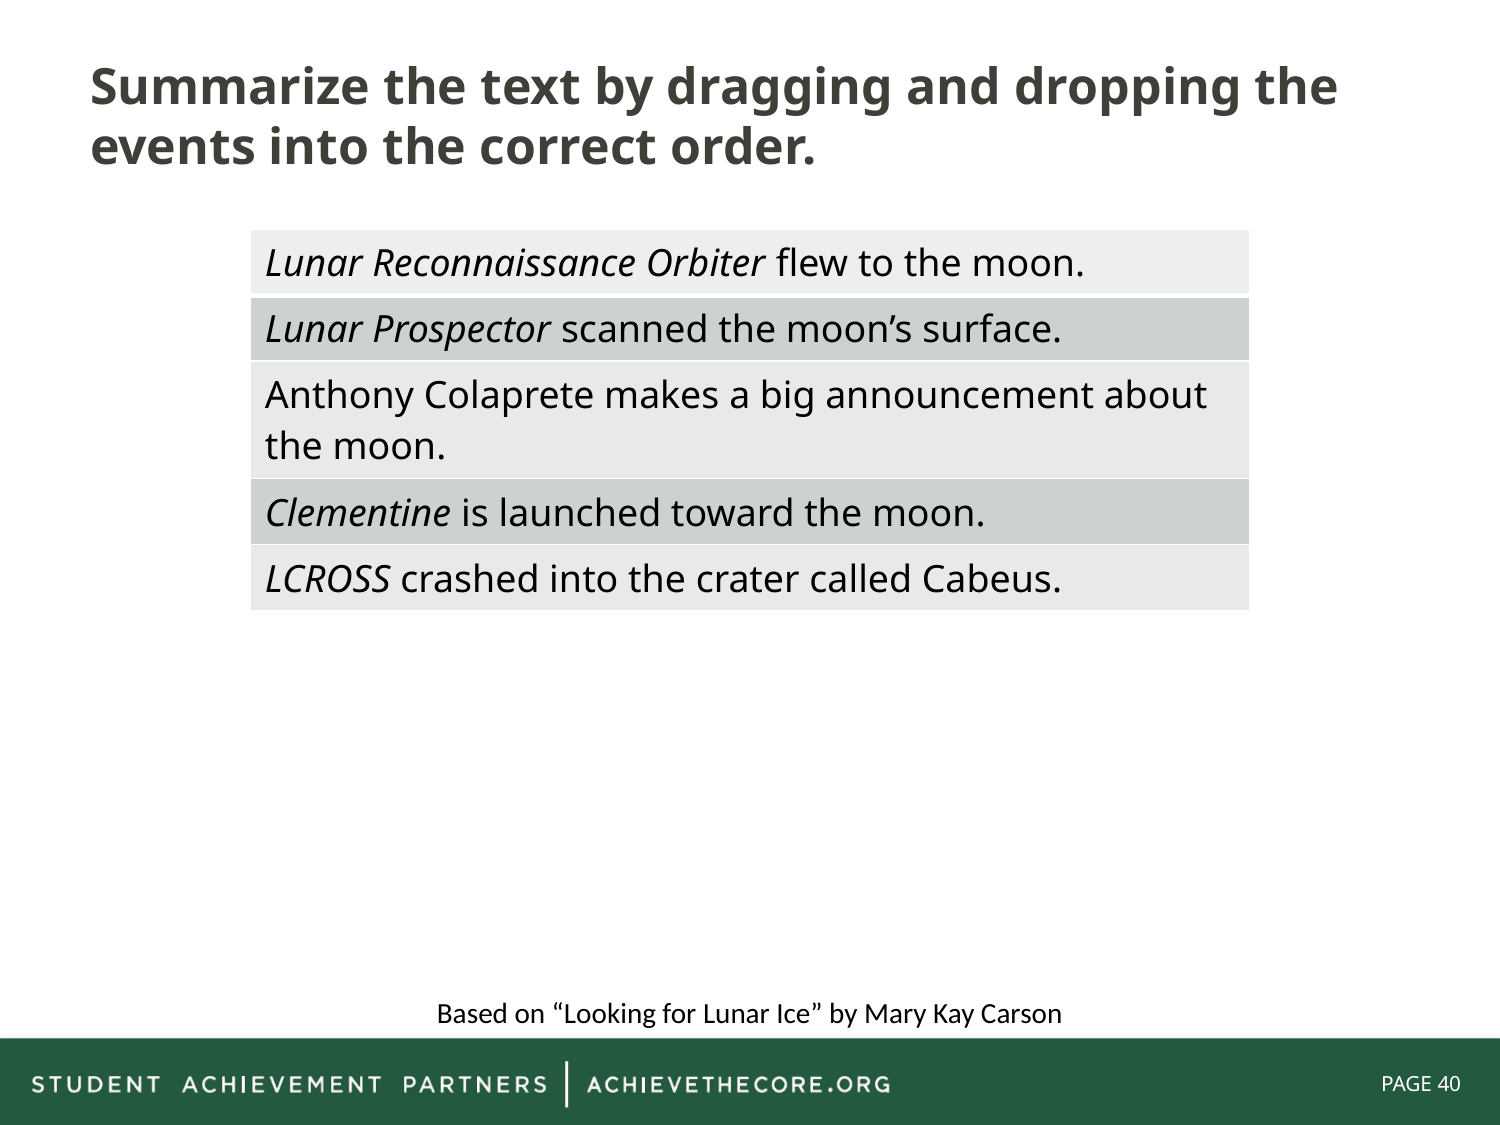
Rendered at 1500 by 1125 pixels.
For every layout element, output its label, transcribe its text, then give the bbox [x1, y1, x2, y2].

table_header Lunar Reconnaissance Orbiter flew to the moon. [251, 230, 1249, 293]
text_box Based on “Looking for Lunar Ice” by Mary Kay Carson [74, 986, 1425, 1037]
table_cell Lunar Prospector scanned the moon’s surface. [251, 298, 1249, 360]
table_cell Clementine is launched toward the moon. [251, 479, 1249, 544]
list Summarize the text by dragging and dropping the events into the correct order. [75, 47, 1425, 683]
table_cell LCROSS crashed into the crater called Cabeus. [251, 545, 1249, 610]
table_cell Anthony Colaprete makes a big announcement about the moon. [251, 362, 1249, 478]
